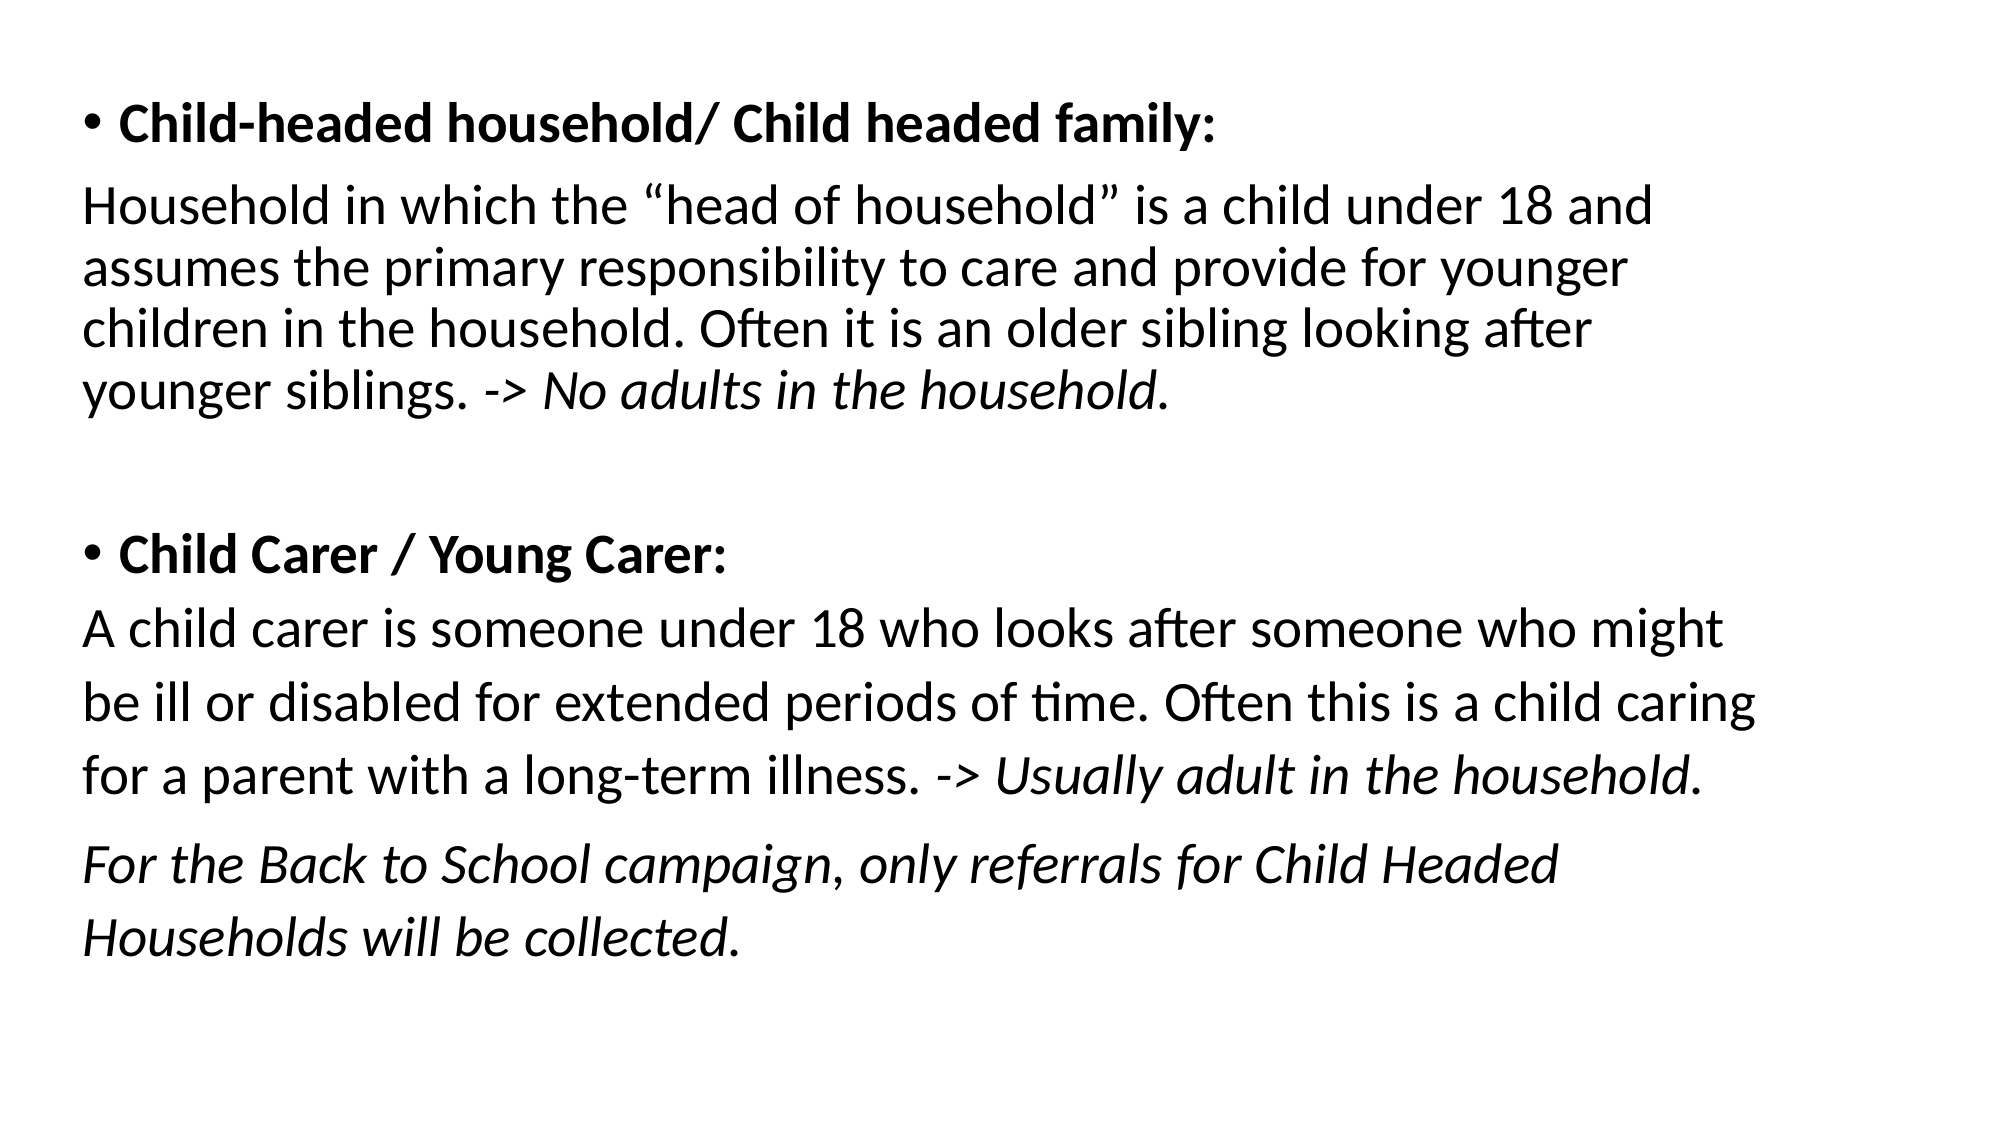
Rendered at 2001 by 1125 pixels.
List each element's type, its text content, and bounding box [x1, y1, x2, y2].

list Child-headed household/ Child headed family: Household in which the “head of household” is a child under 18 and assumes the primary responsibility to care and provide for younger children in the household. Often it is an older sibling looking after younger siblings. -> No adults in the household. Child Carer / Young Carer: A child carer is someone under 18 who looks after someone who might be ill or disabled for extended periods of time. Often this is a child caring for a parent with a long-term illness. -> Usually adult in the household. For the Back to School campaign, only referrals for Child Headed Households will be collected. [67, 86, 1793, 1000]
